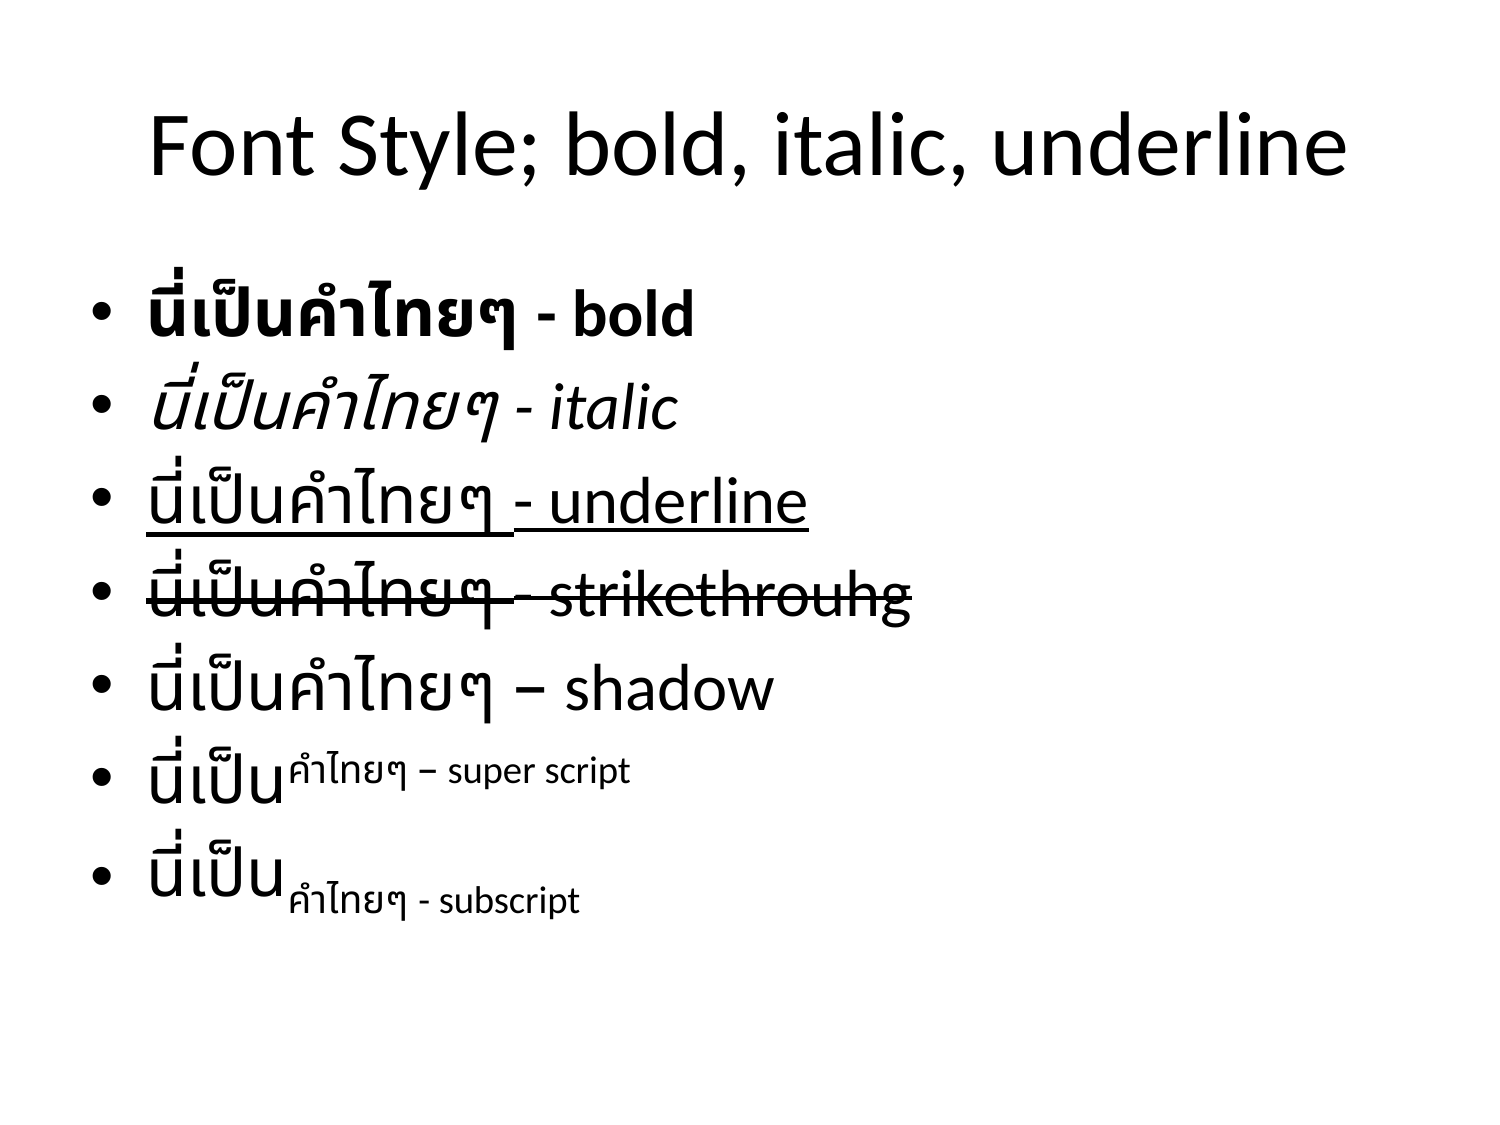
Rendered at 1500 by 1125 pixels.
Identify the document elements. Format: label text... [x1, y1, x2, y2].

list นี่เป็นคำไทยๆ - bold นี่เป็นคำไทยๆ - italic นี่เป็นคำไทยๆ - underline นี่เป็นคำไทยๆ - strikethrouhg นี่เป็นคำไทยๆ – shadow นี่เป็นคำไทยๆ – super script นี่เป็นคำไทยๆ - subscript [75, 262, 1425, 1005]
title Font Style; bold, italic, underline [75, 45, 1425, 233]
